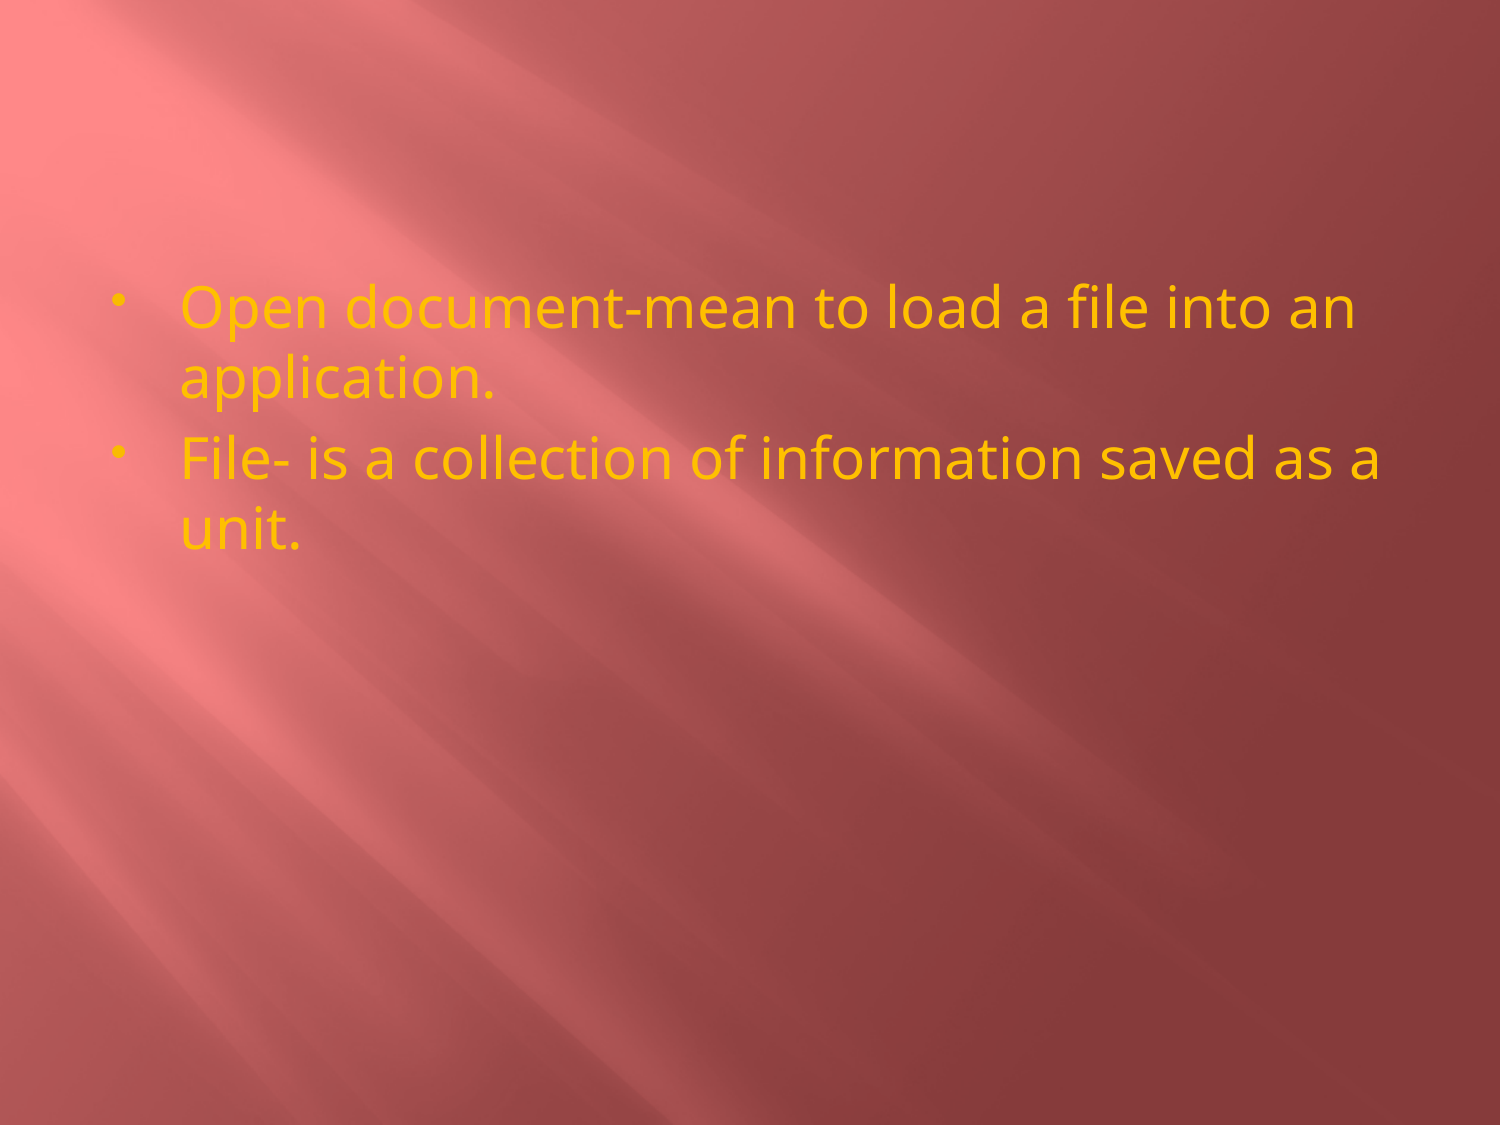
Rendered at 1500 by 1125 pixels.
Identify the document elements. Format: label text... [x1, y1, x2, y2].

list Open document-mean to load a file into an application. File- is a collection of information saved as a unit. [75, 262, 1425, 1035]
